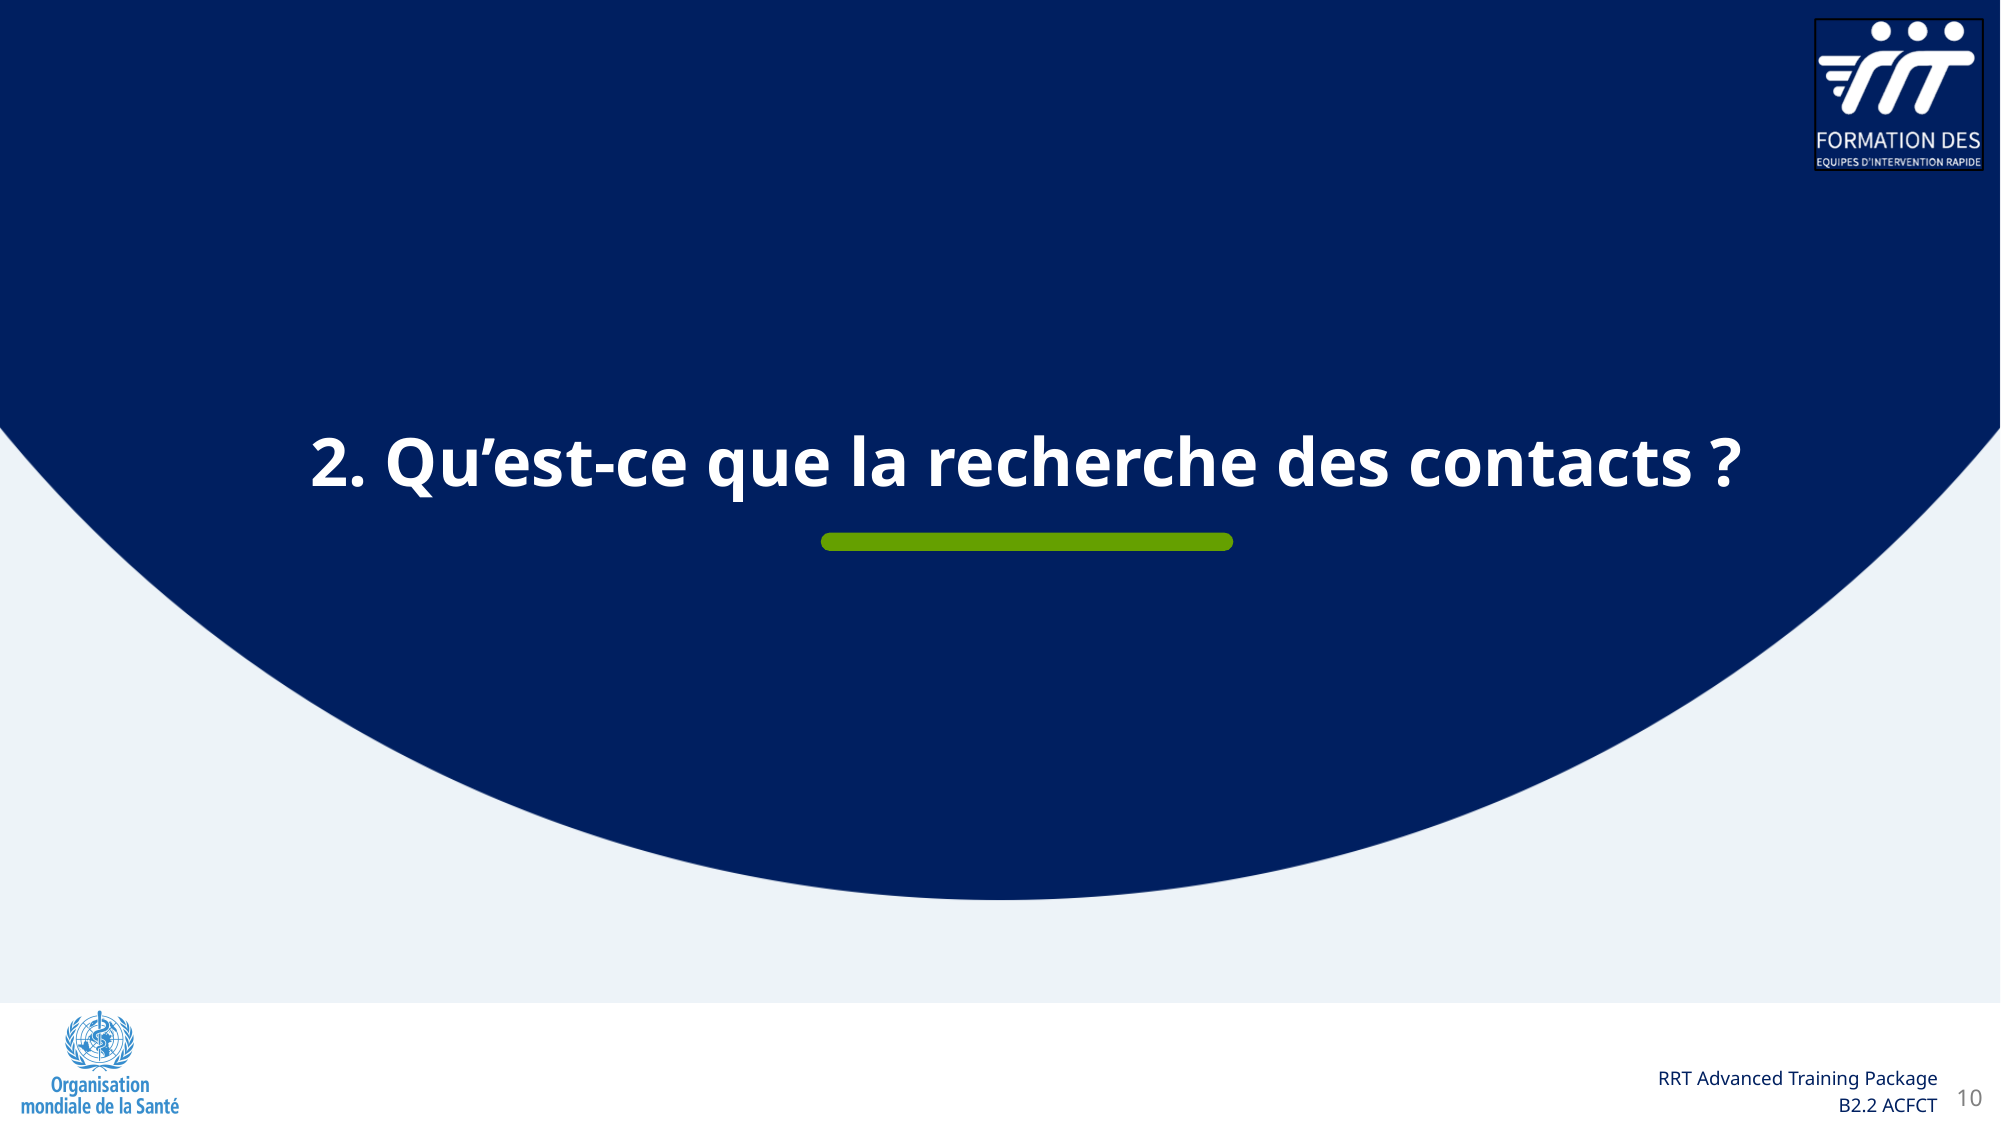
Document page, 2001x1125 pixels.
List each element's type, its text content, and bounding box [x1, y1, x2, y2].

picture [0, 0, 2001, 1003]
picture [20, 1009, 180, 1115]
list 2. Qu’est-ce que la recherche des contacts ? [95, 348, 1959, 657]
